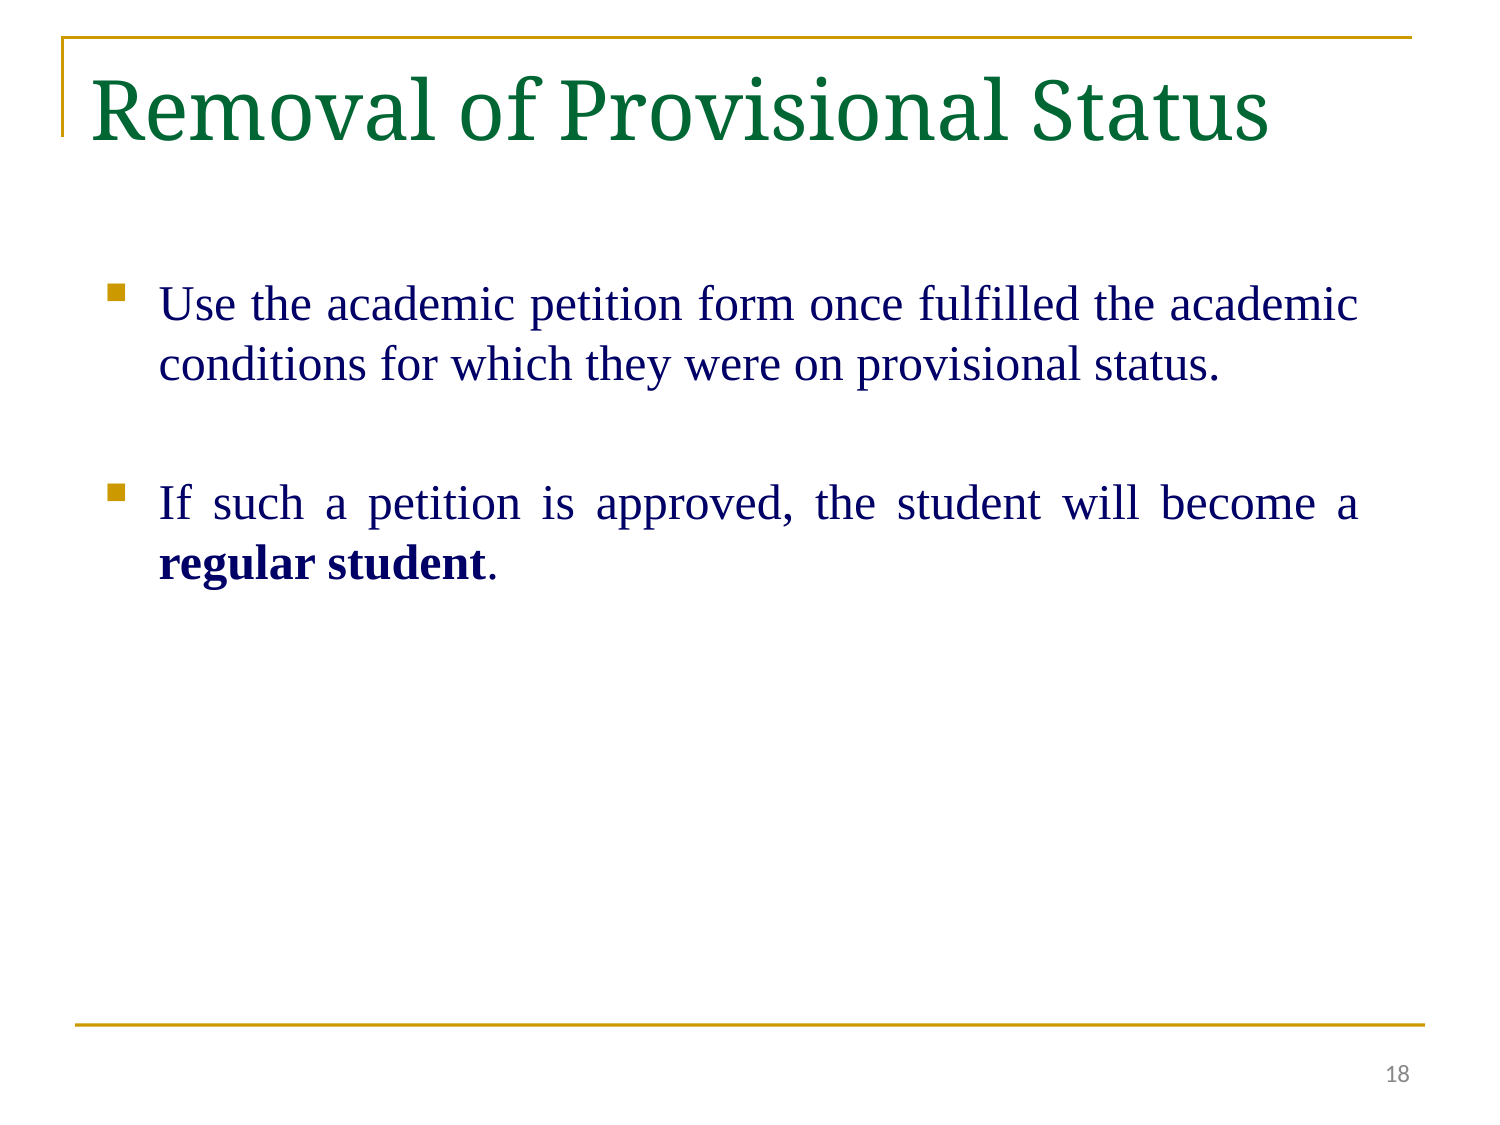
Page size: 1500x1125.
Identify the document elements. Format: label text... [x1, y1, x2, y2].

text_box 18 [1074, 1042, 1425, 1103]
text_box Removal of Provisional Status [75, 49, 1463, 188]
text_box Use the academic petition form once fulfilled the academic conditions for which they were on provisional status. If such a petition is approved, the student will become a regular student. [87, 262, 1375, 1038]
